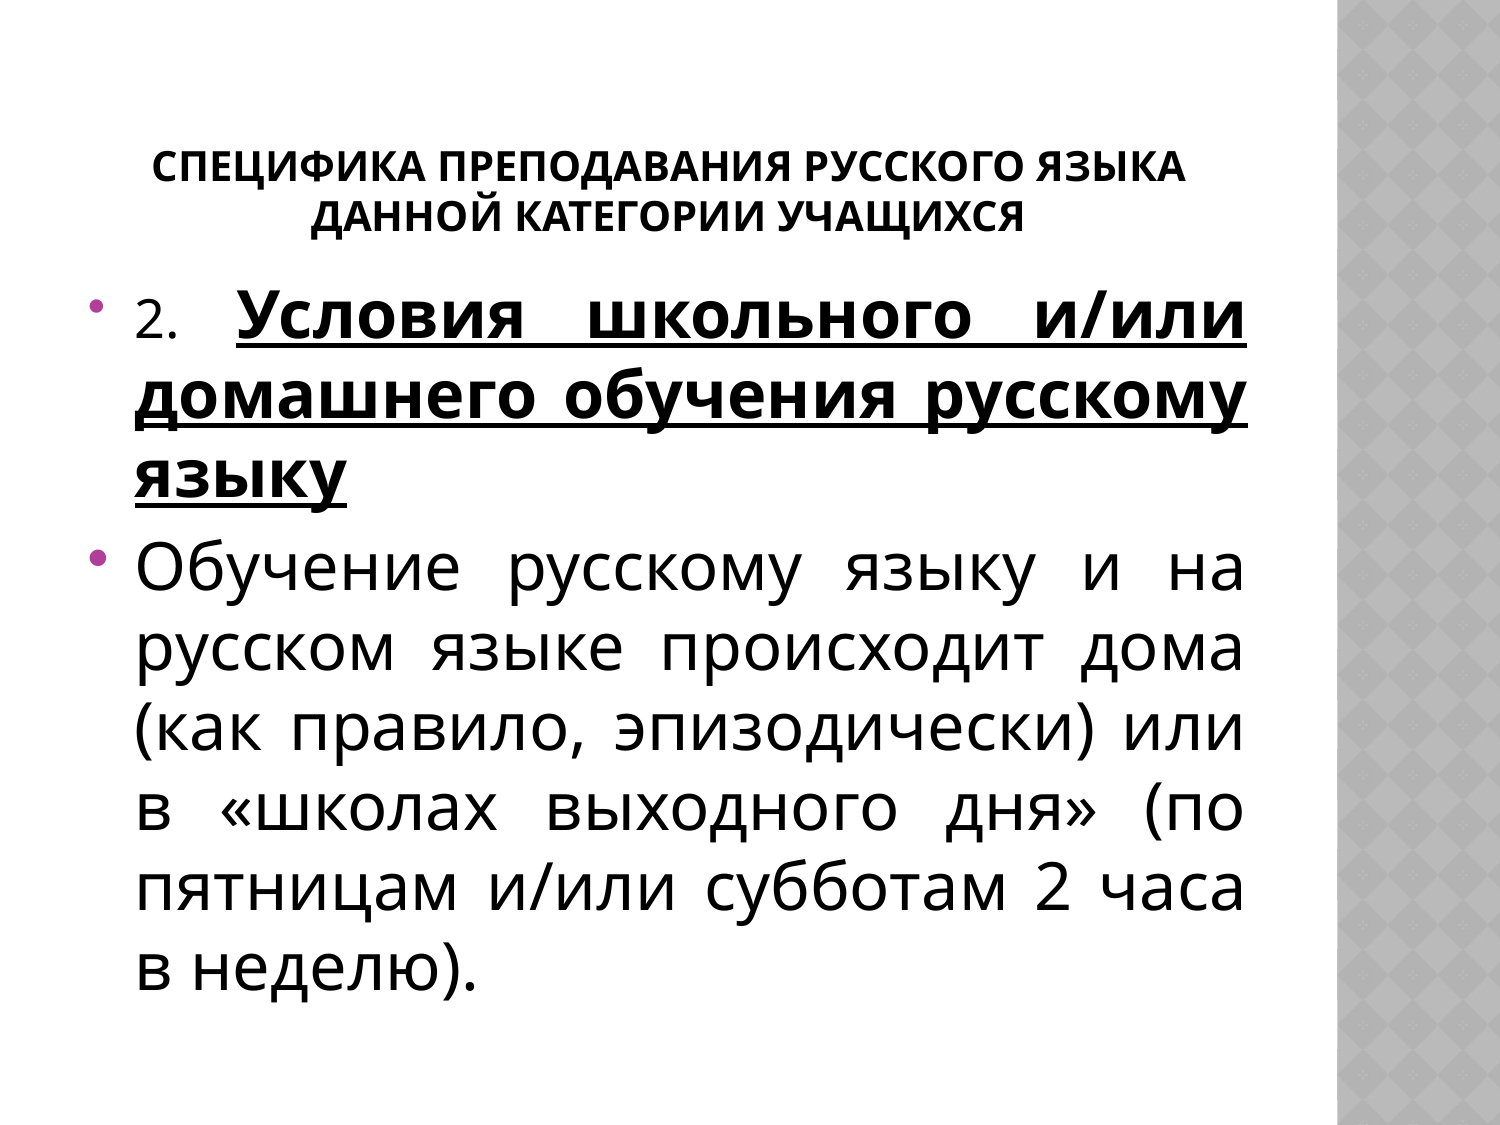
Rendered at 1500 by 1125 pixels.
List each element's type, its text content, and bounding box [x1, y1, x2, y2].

list 2. Условия школьного и/или домашнего обучения русскому языку Обучение русскому языку и на русском языке происходит дома (как правило, эпизодически) или в «школах выходного дня» (по пятницам и/или субботам 2 часа в неделю). [75, 264, 1263, 1059]
title специфика преподавания русского языка данной категории учащихся [75, 52, 1263, 240]
